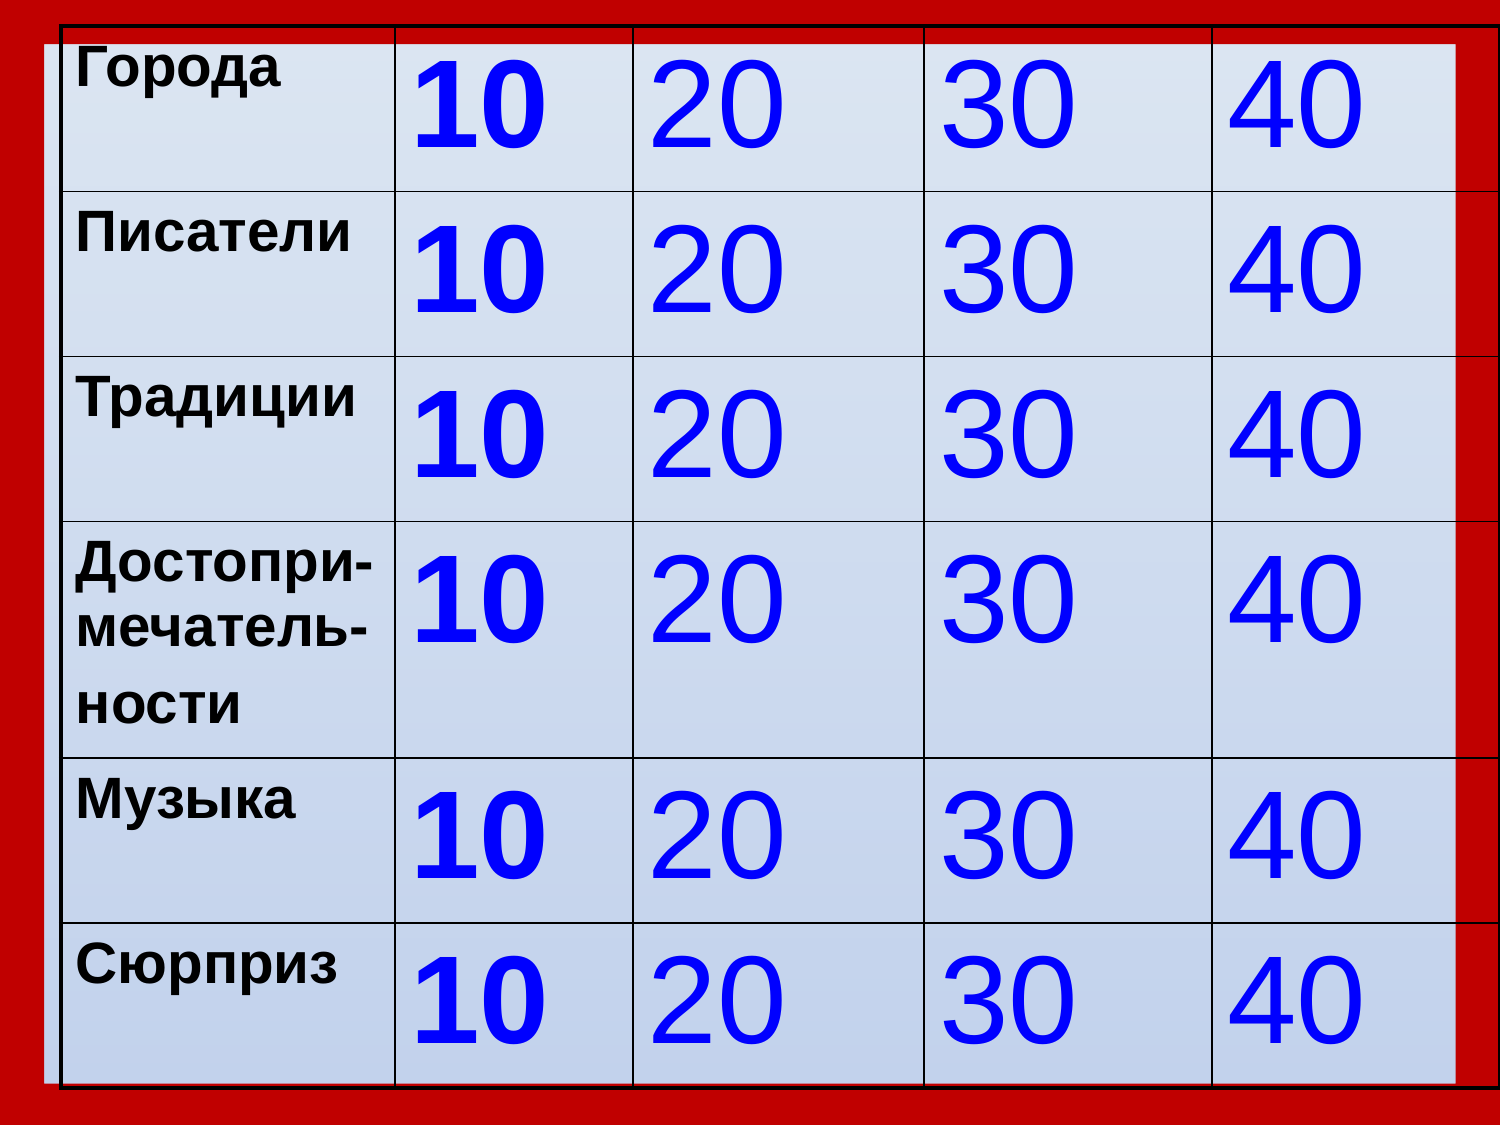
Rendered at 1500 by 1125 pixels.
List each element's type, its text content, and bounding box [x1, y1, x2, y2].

table_cell Музыка [63, 759, 394, 922]
table_cell 20 [634, 357, 923, 521]
table_cell 10 [396, 357, 632, 521]
table_cell Традиции [63, 357, 394, 521]
table_cell 10 [396, 192, 632, 356]
table_cell 40 [1213, 522, 1498, 757]
table_cell 30 [925, 357, 1211, 521]
table_cell 10 [396, 924, 632, 1086]
table_header 40 [1213, 28, 1498, 191]
table_cell 40 [1213, 759, 1498, 922]
table_header 20 [634, 28, 923, 191]
table_header 30 [925, 28, 1211, 191]
table_cell 20 [634, 522, 923, 757]
table_cell 30 [925, 759, 1211, 922]
table_cell 20 [634, 924, 923, 1086]
table_header 10 [396, 28, 632, 191]
table_cell 40 [1213, 192, 1498, 356]
table_cell 30 [925, 192, 1211, 356]
table_cell 40 [1213, 924, 1498, 1086]
table_cell Писатели [63, 192, 394, 356]
table_cell 20 [634, 192, 923, 356]
table_header Города [63, 28, 394, 191]
table_cell 30 [925, 522, 1211, 757]
table_cell Достопри-мечатель- ности [63, 522, 394, 757]
table_cell Сюрприз [63, 924, 394, 1086]
table_cell 40 [1213, 357, 1498, 521]
table_cell 10 [396, 522, 632, 757]
table_cell 10 [396, 759, 632, 922]
table_cell 30 [925, 924, 1211, 1086]
table_cell 20 [634, 759, 923, 922]
